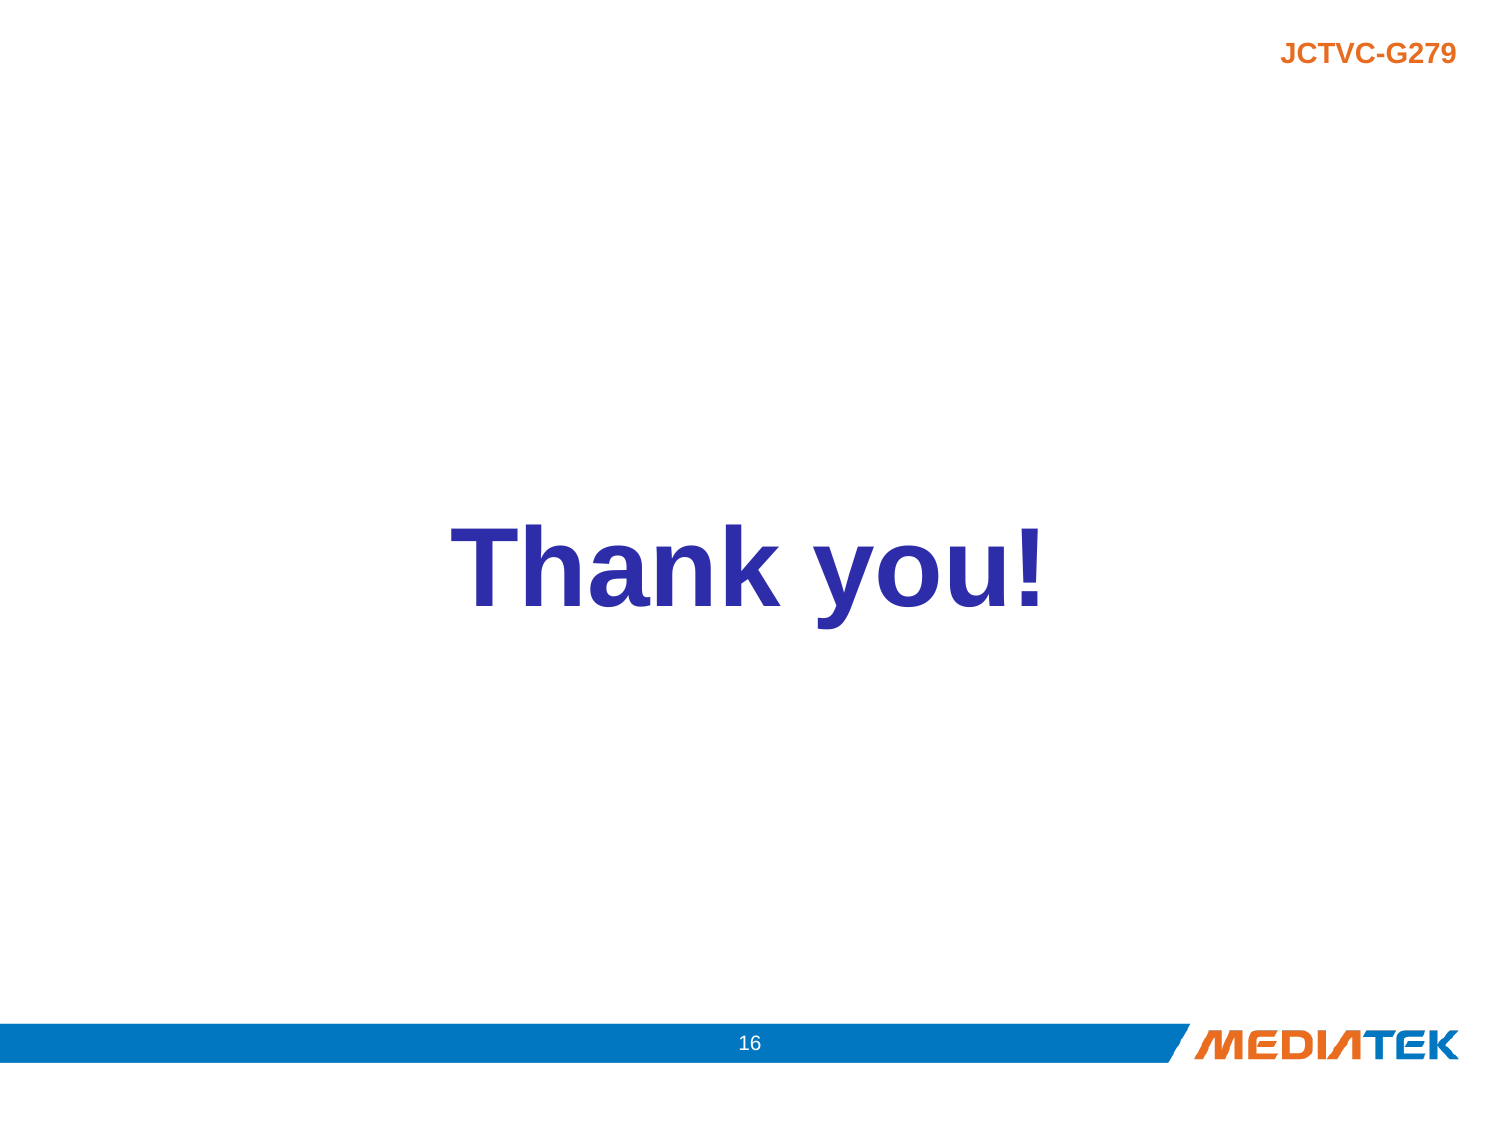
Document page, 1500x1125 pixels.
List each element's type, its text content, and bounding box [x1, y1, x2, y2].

picture [0, 1023, 711, 1063]
text_box Thank you! [435, 486, 1065, 637]
picture [789, 1023, 1459, 1063]
slide_number 15 [711, 1022, 789, 1090]
